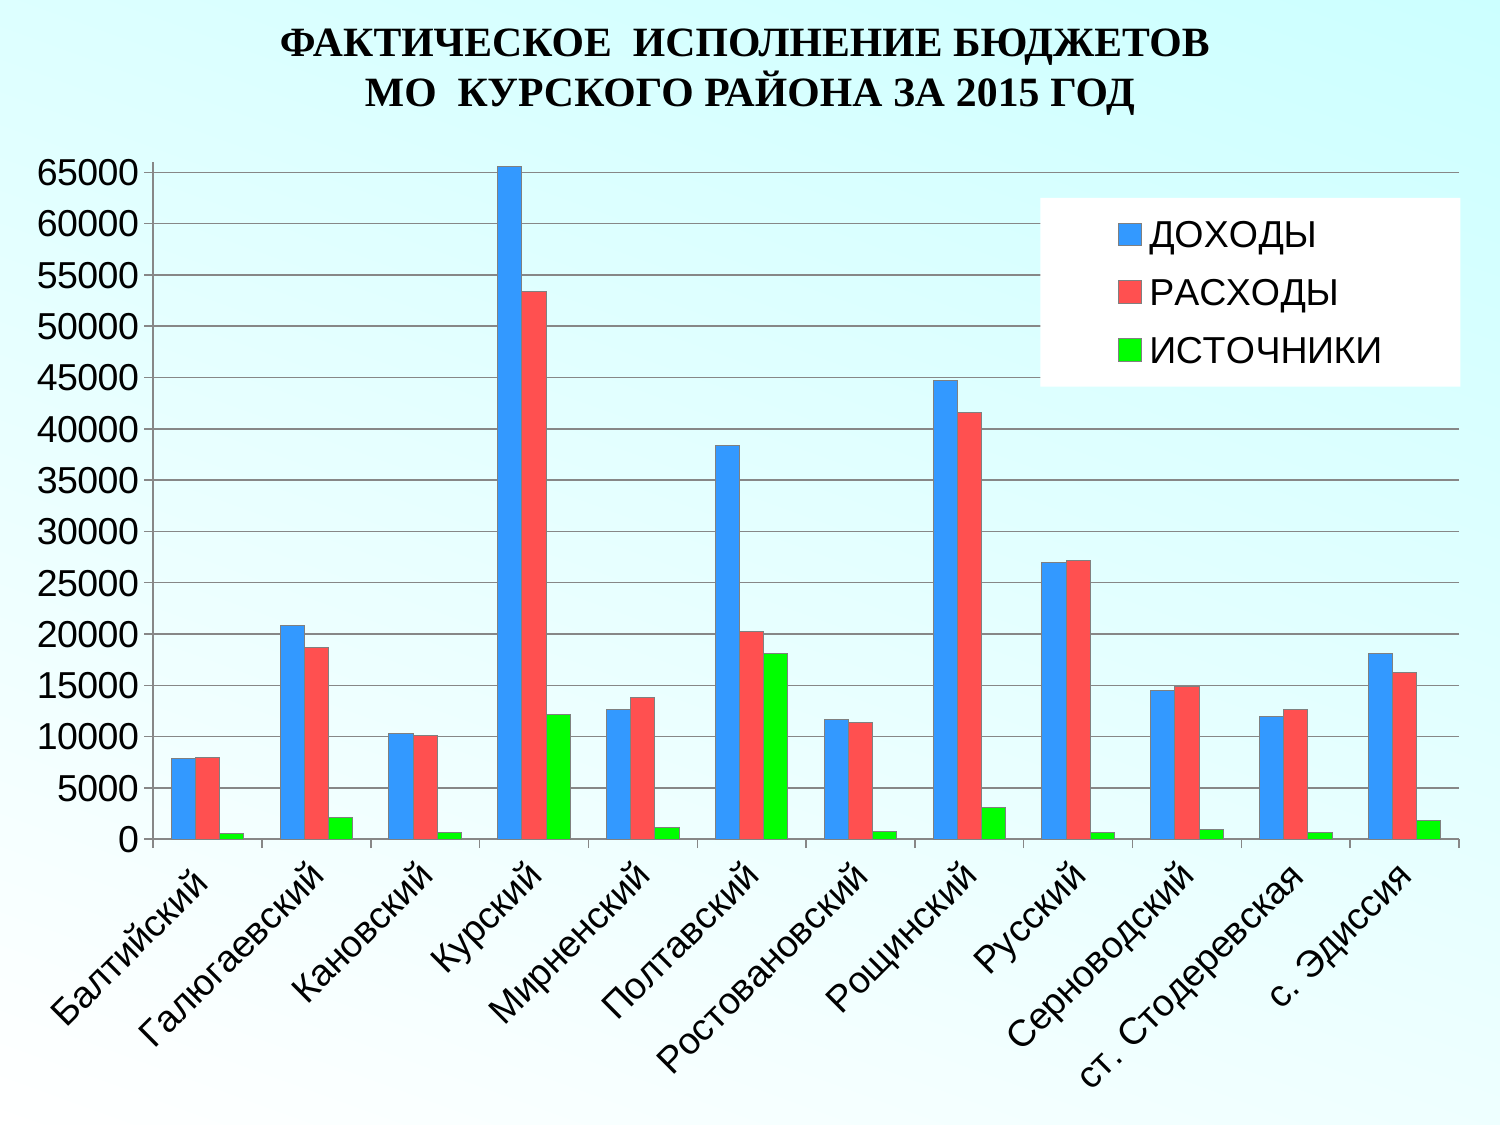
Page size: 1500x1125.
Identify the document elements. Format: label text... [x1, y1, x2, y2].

title ФАКТИЧЕСКОЕ ИСПОЛНЕНИЕ БЮДЖЕТОВ МО КУРСКОГО РАЙОНА ЗА 2015 ГОД [0, 0, 1500, 128]
chart [0, 128, 1500, 1125]
